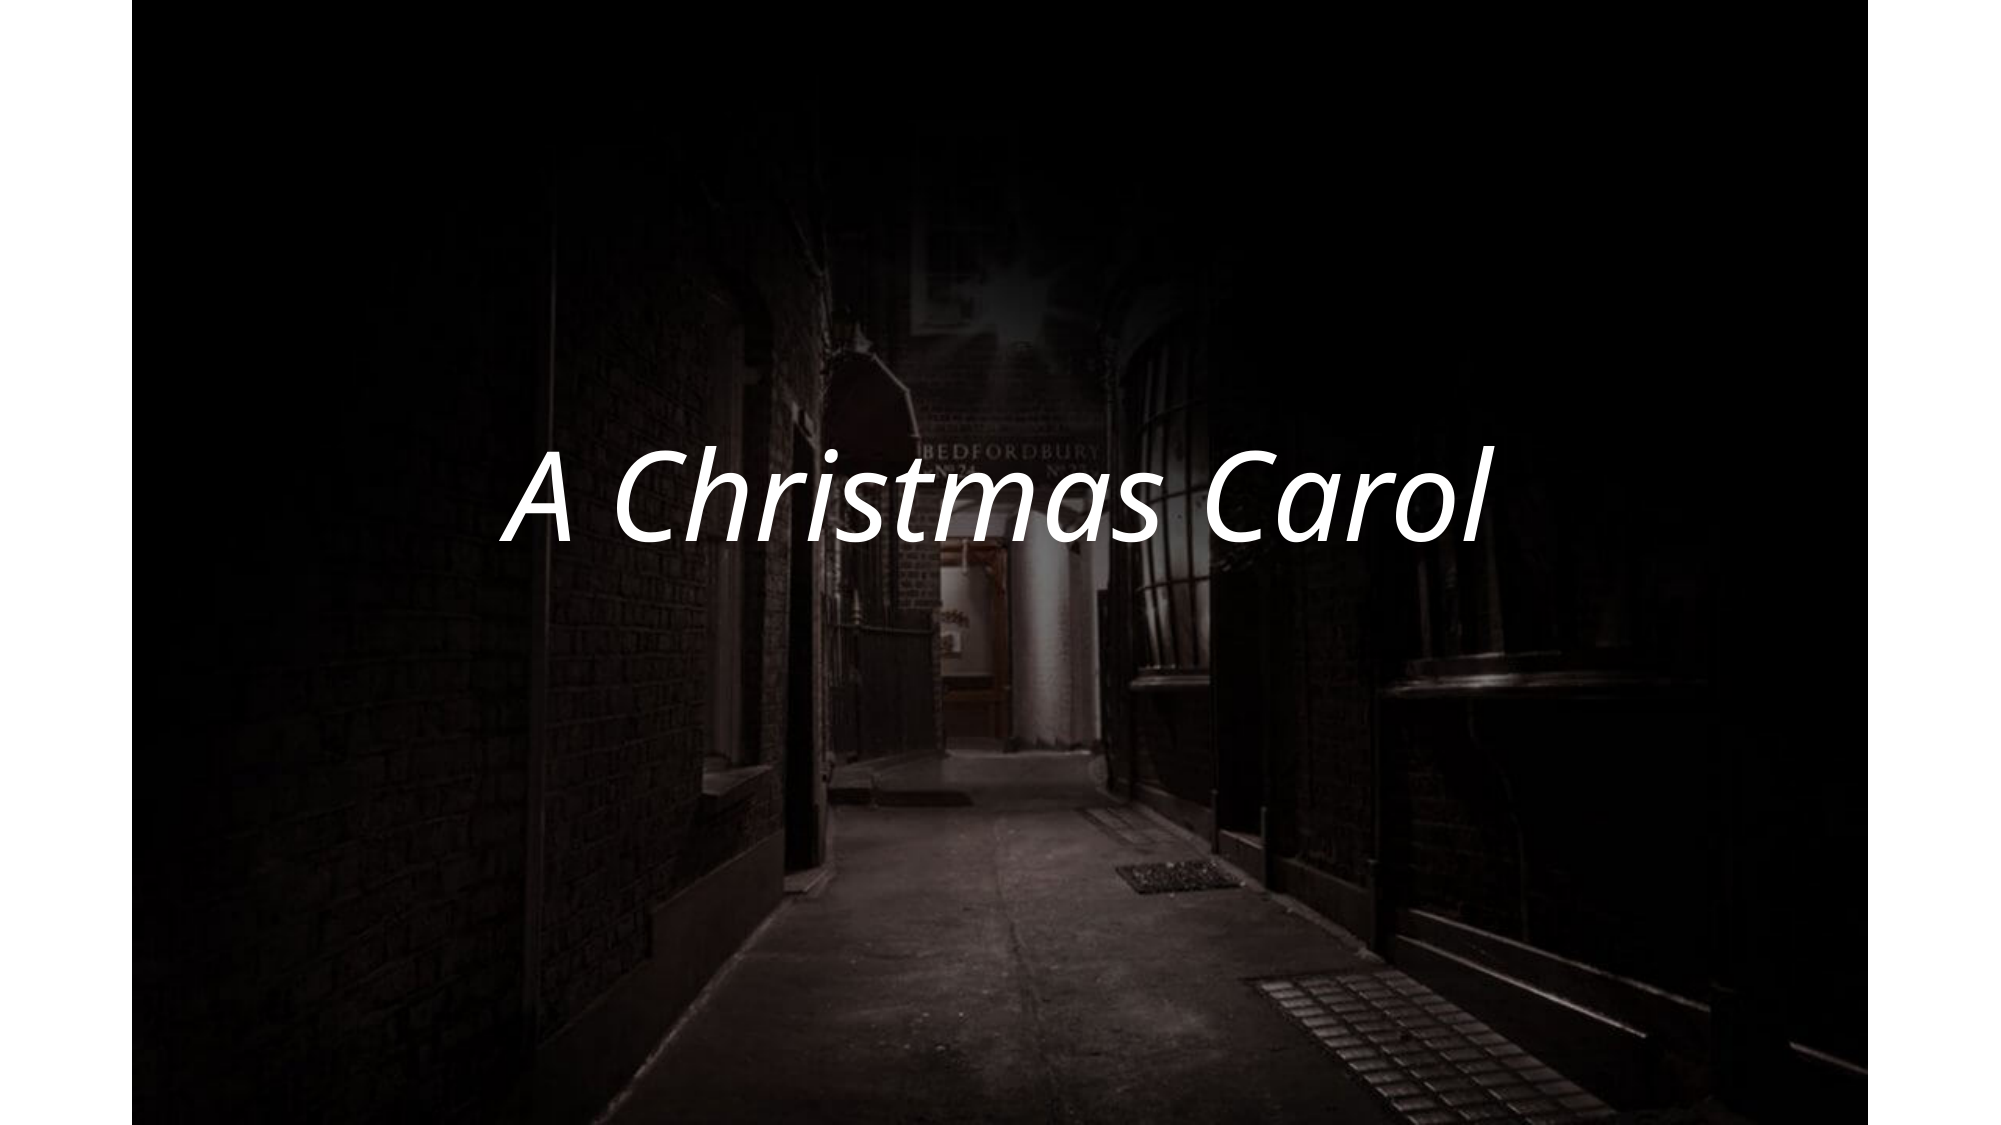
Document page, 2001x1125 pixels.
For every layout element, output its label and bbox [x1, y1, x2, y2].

picture [132, 0, 1868, 1125]
